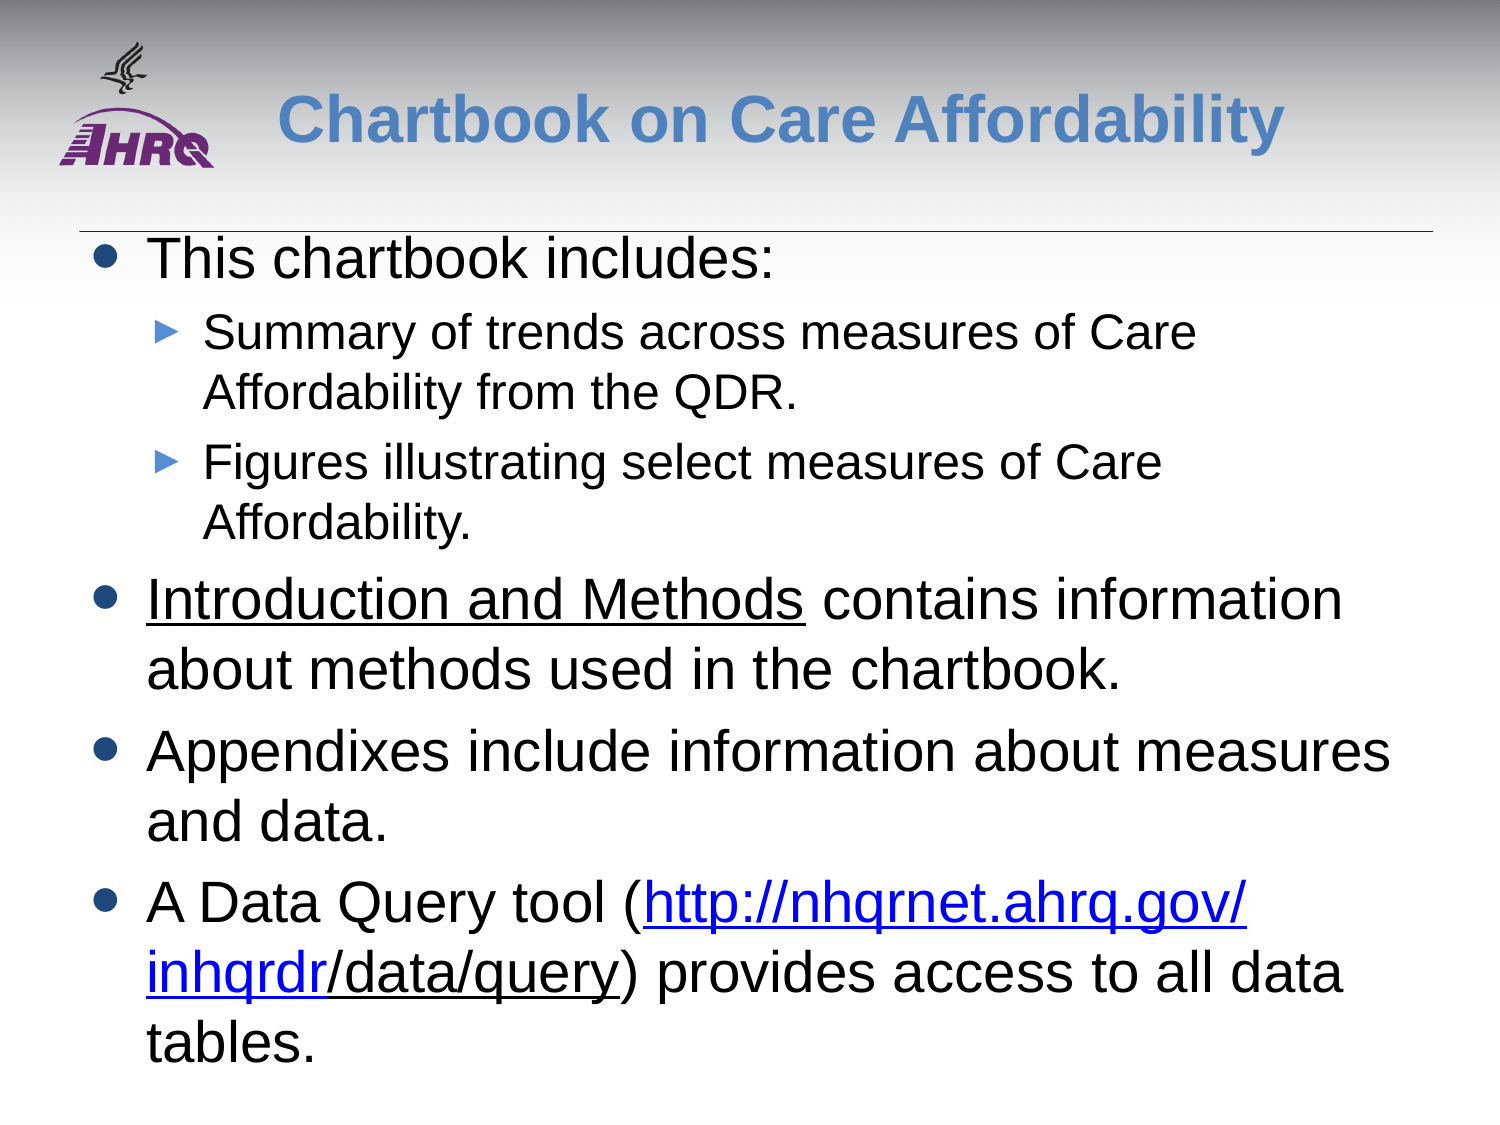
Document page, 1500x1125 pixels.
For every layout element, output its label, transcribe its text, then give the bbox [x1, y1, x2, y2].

list This chartbook includes: Summary of trends across measures of Care Affordability from the QDR. Figures illustrating select measures of Care Affordability. Introduction and Methods contains information about methods used in the chartbook. Appendixes include information about measures and data. A Data Query tool (http://nhqrnet.ahrq.gov/ inhqrdr/data/query) provides access to all data tables. [75, 212, 1425, 1125]
title Chartbook on Care Affordability [262, 45, 1500, 188]
picture [0, 0, 1500, 1125]
